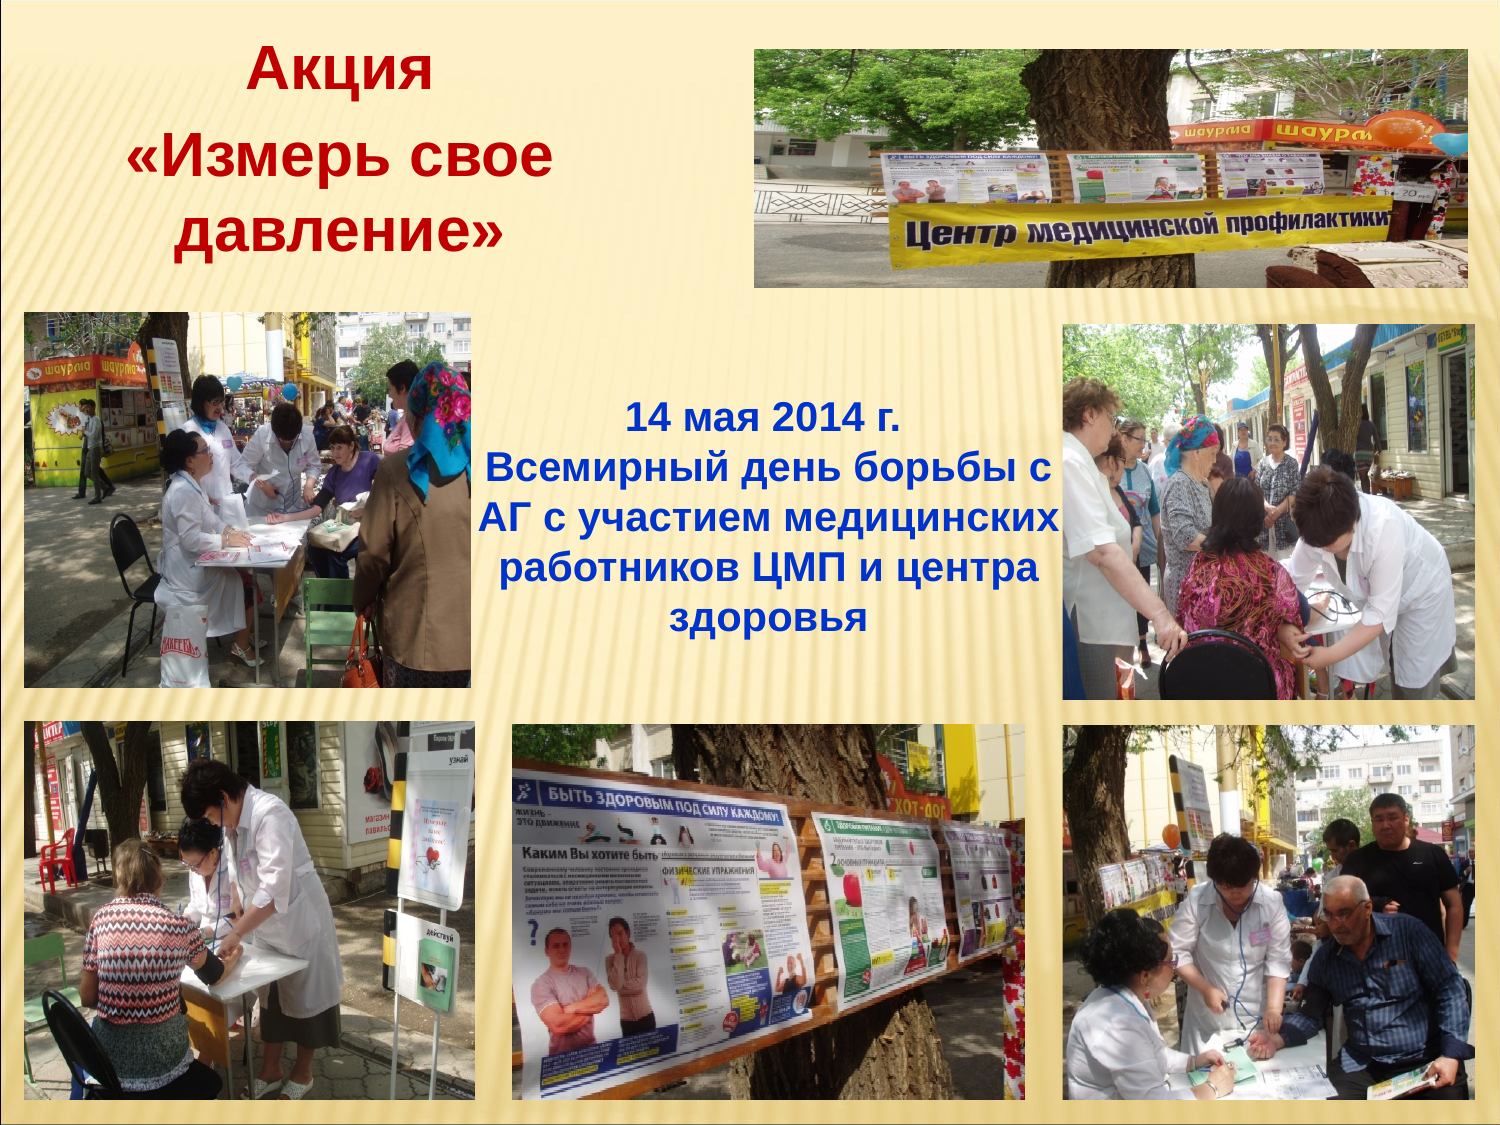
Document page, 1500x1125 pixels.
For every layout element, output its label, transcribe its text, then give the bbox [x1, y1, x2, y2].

text_box 14 мая 2014 г. Всемирный день борьбы с АГ с участием медицинских работников ЦМП и центра здоровья [479, 382, 1052, 648]
picture [0, 0, 1500, 1125]
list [24, 312, 471, 688]
text_box Акция «Измерь свое давление» [24, 19, 656, 288]
